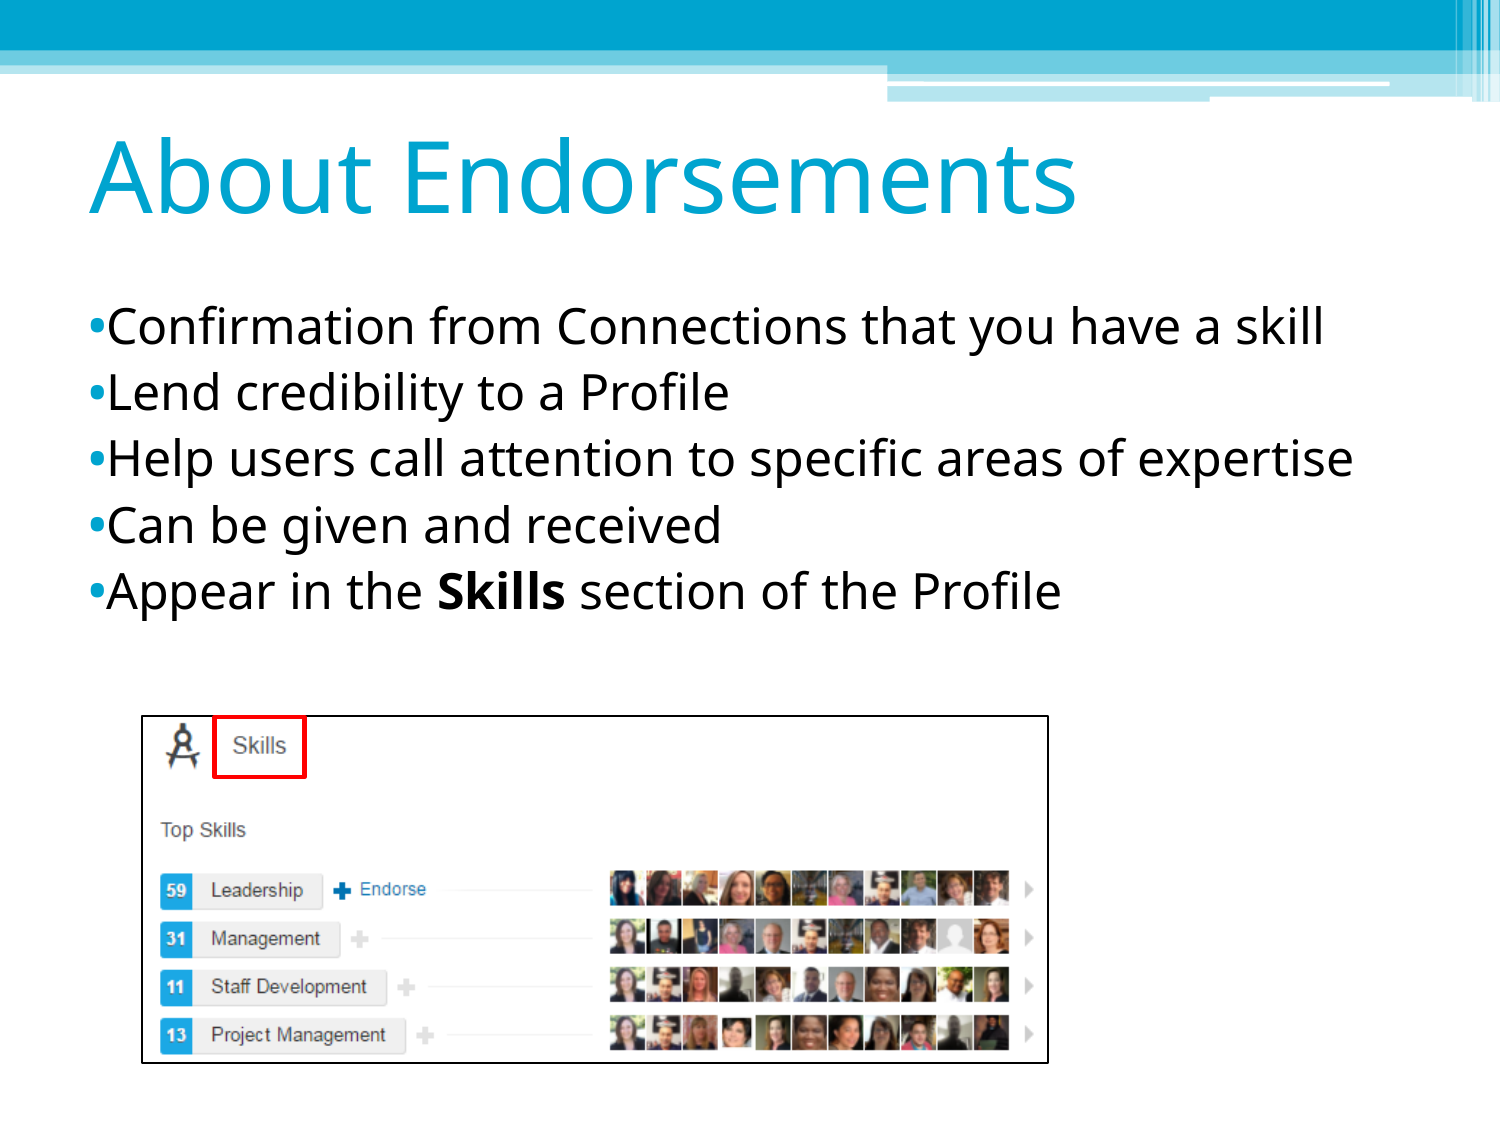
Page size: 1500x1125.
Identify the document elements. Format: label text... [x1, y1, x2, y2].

picture [142, 716, 1047, 1062]
title About Endorsements [75, 85, 1425, 261]
list Confirmation from Connections that you have a skill Lend credibility to a Profile Help users call attention to specific areas of expertise Can be given and received Appear in the Skills section of the Profile [73, 286, 1454, 705]
